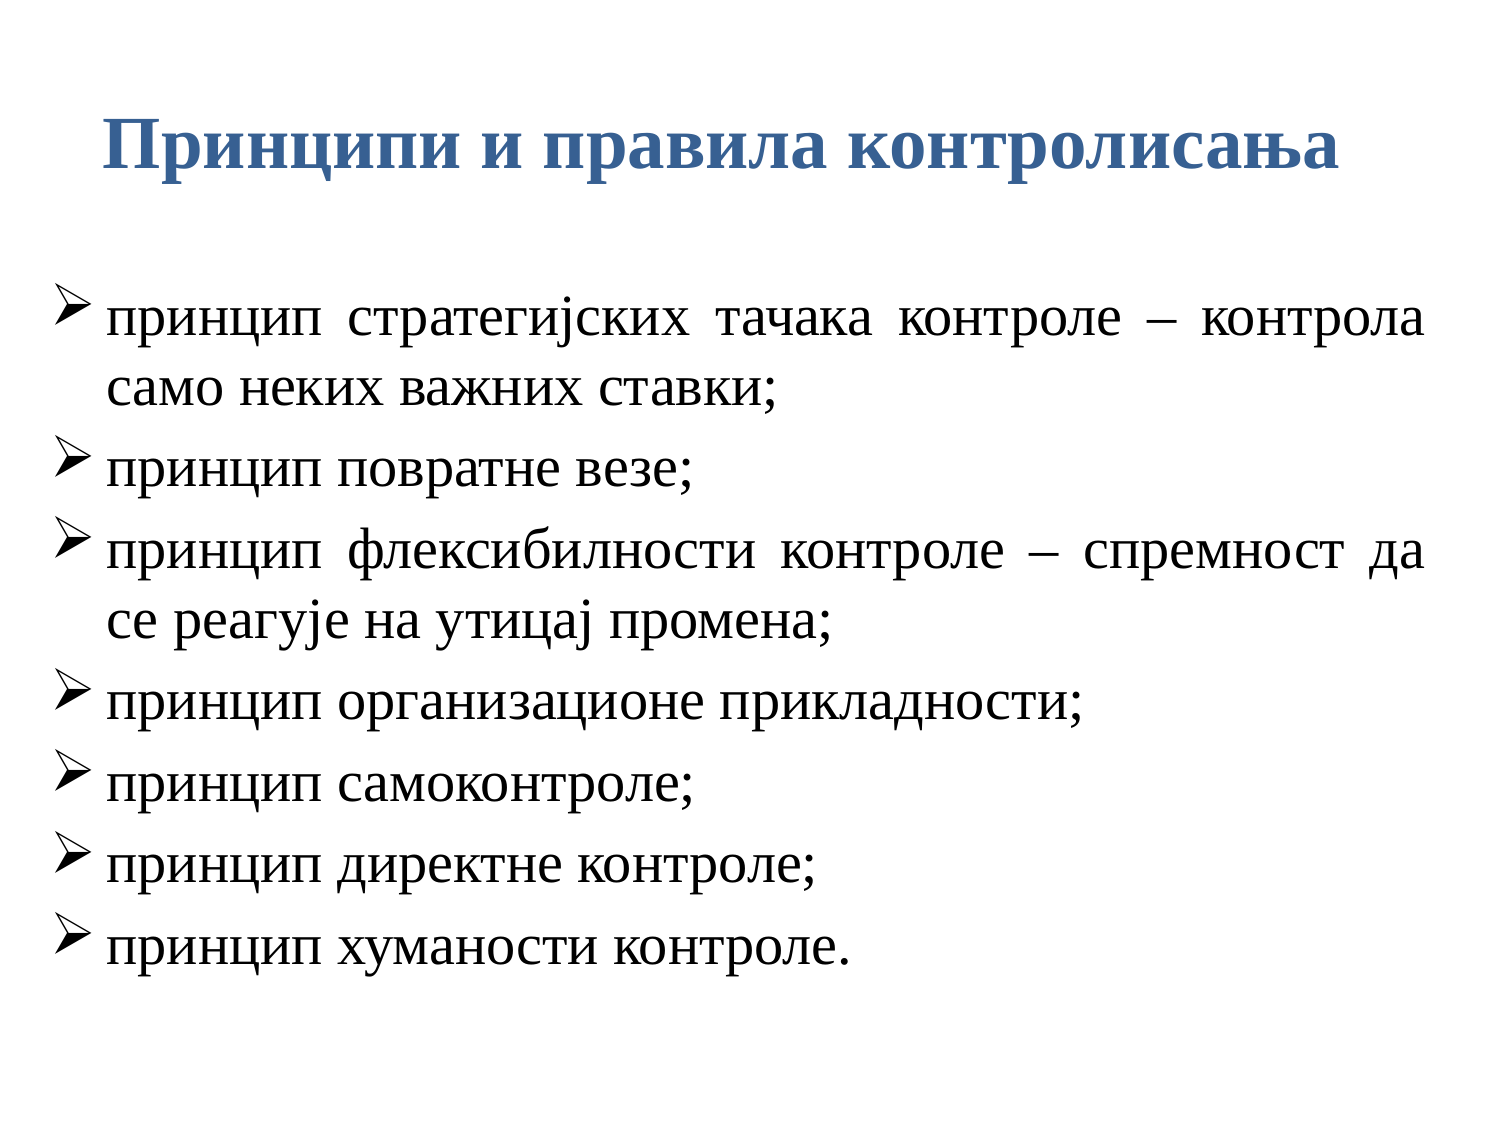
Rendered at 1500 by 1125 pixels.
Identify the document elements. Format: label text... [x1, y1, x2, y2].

title Принципи и правила контролисања [46, 23, 1397, 253]
list принцип стратегијских тачака контроле – контрола само неких важних ставки; принцип повратне везе; принцип флексибилности контроле – спремност да се реагује на утицај промена; принцип организационе прикладности; принцип самоконтроле; принцип директне контроле; принцип хуманости контроле. [35, 269, 1442, 1020]
